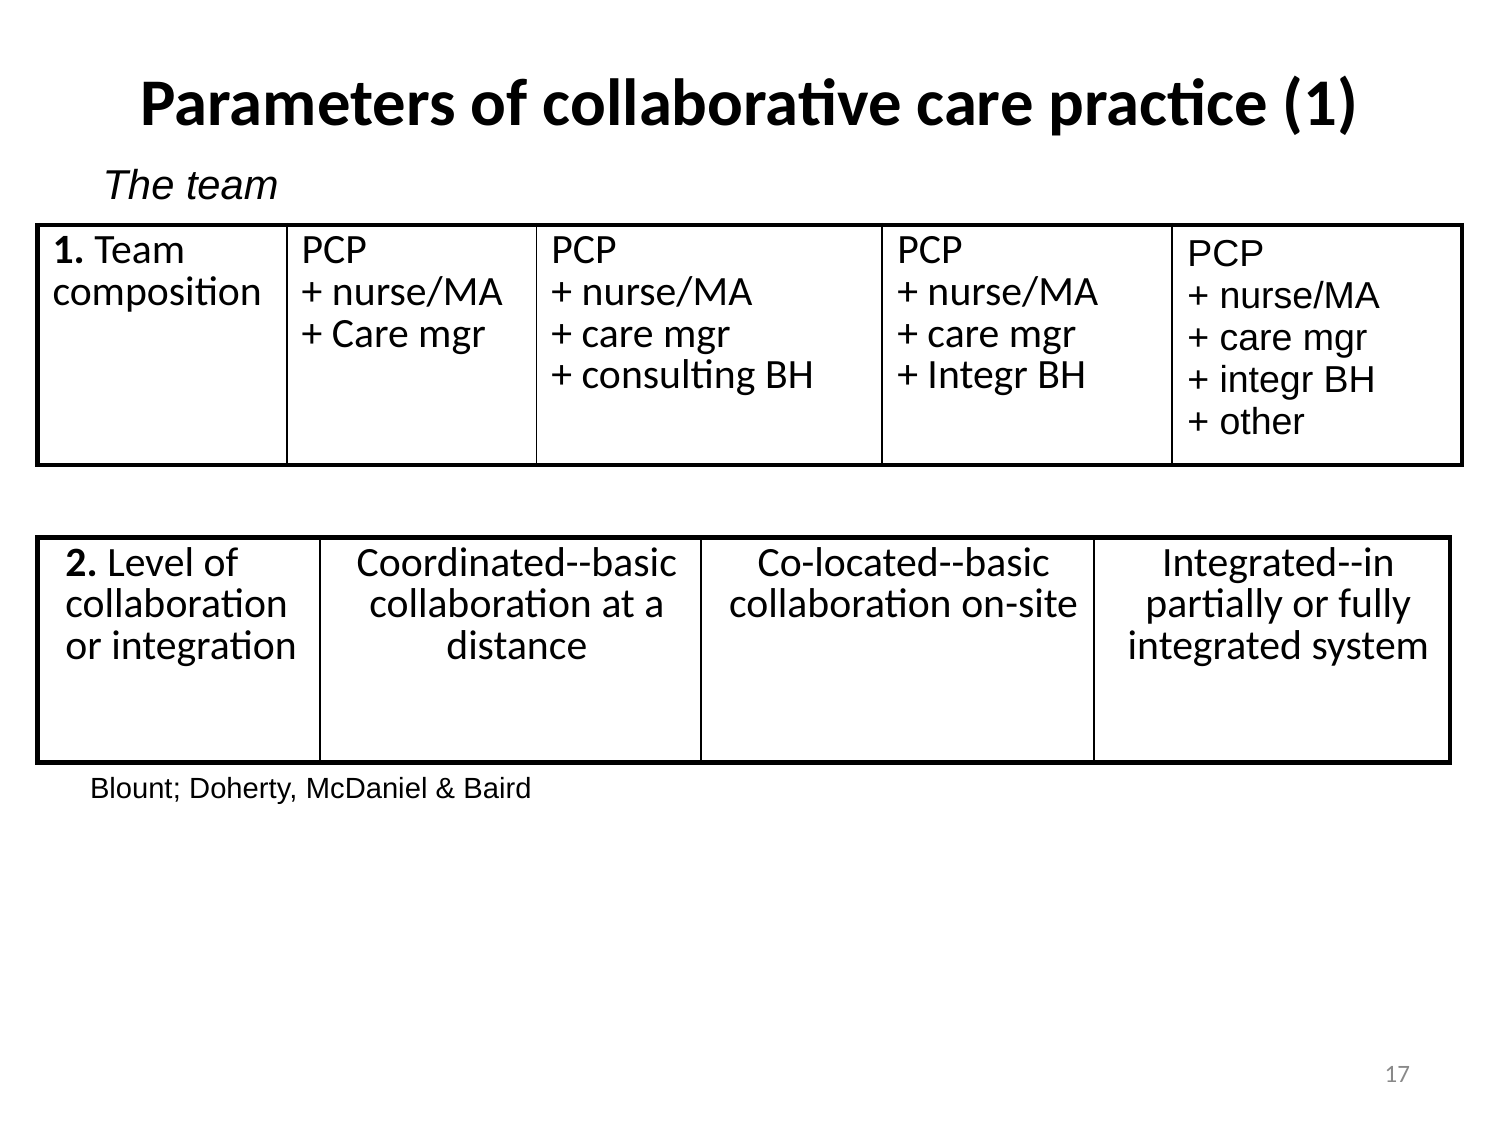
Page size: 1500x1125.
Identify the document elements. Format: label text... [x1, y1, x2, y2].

table_header PCP + nurse/MA + care mgr + integr BH + other [1173, 227, 1460, 463]
table_header Integrated--in partially or fully integrated system [1095, 540, 1448, 760]
text_box The team [87, 149, 294, 215]
text_box Blount; Doherty, McDaniel & Baird [75, 762, 548, 813]
table_header 1. Team composition [40, 227, 286, 463]
table_header PCP + nurse/MA + Care mgr [288, 227, 536, 463]
table_header Co-located--basic collaboration on-site [702, 540, 1093, 760]
table_header Coordinated--basic collaboration at a distance [321, 540, 700, 760]
table_header 2. Level of collaboration or integration [40, 540, 319, 760]
table_header PCP + nurse/MA + care mgr + consulting BH [537, 227, 881, 463]
slide_number 17 [1074, 1042, 1425, 1103]
table_header PCP + nurse/MA + care mgr + Integr BH [883, 227, 1171, 463]
title Parameters of collaborative care practice (1) [74, 44, 1426, 223]
